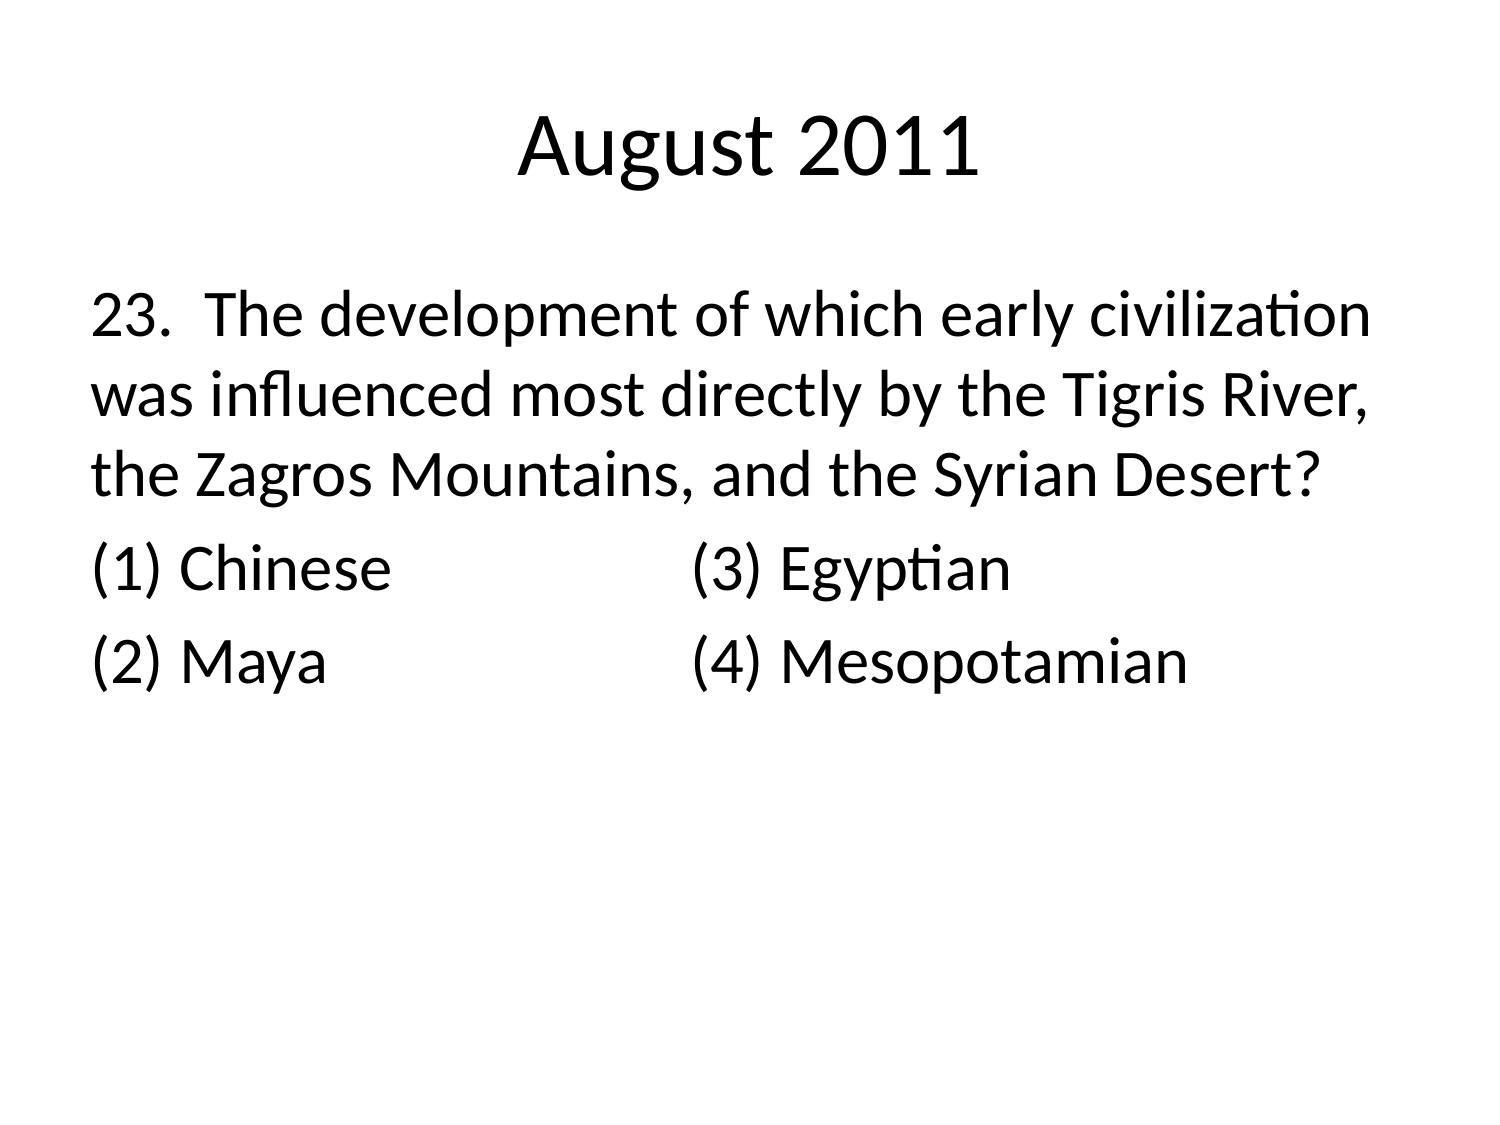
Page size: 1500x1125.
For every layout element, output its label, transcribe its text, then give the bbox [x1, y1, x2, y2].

title August 2011 [75, 45, 1425, 233]
list 23. The development of which early civilization was influenced most directly by the Tigris River, the Zagros Mountains, and the Syrian Desert? (1) Chinese (3) Egyptian (2) Maya (4) Mesopotamian [75, 262, 1425, 1005]
